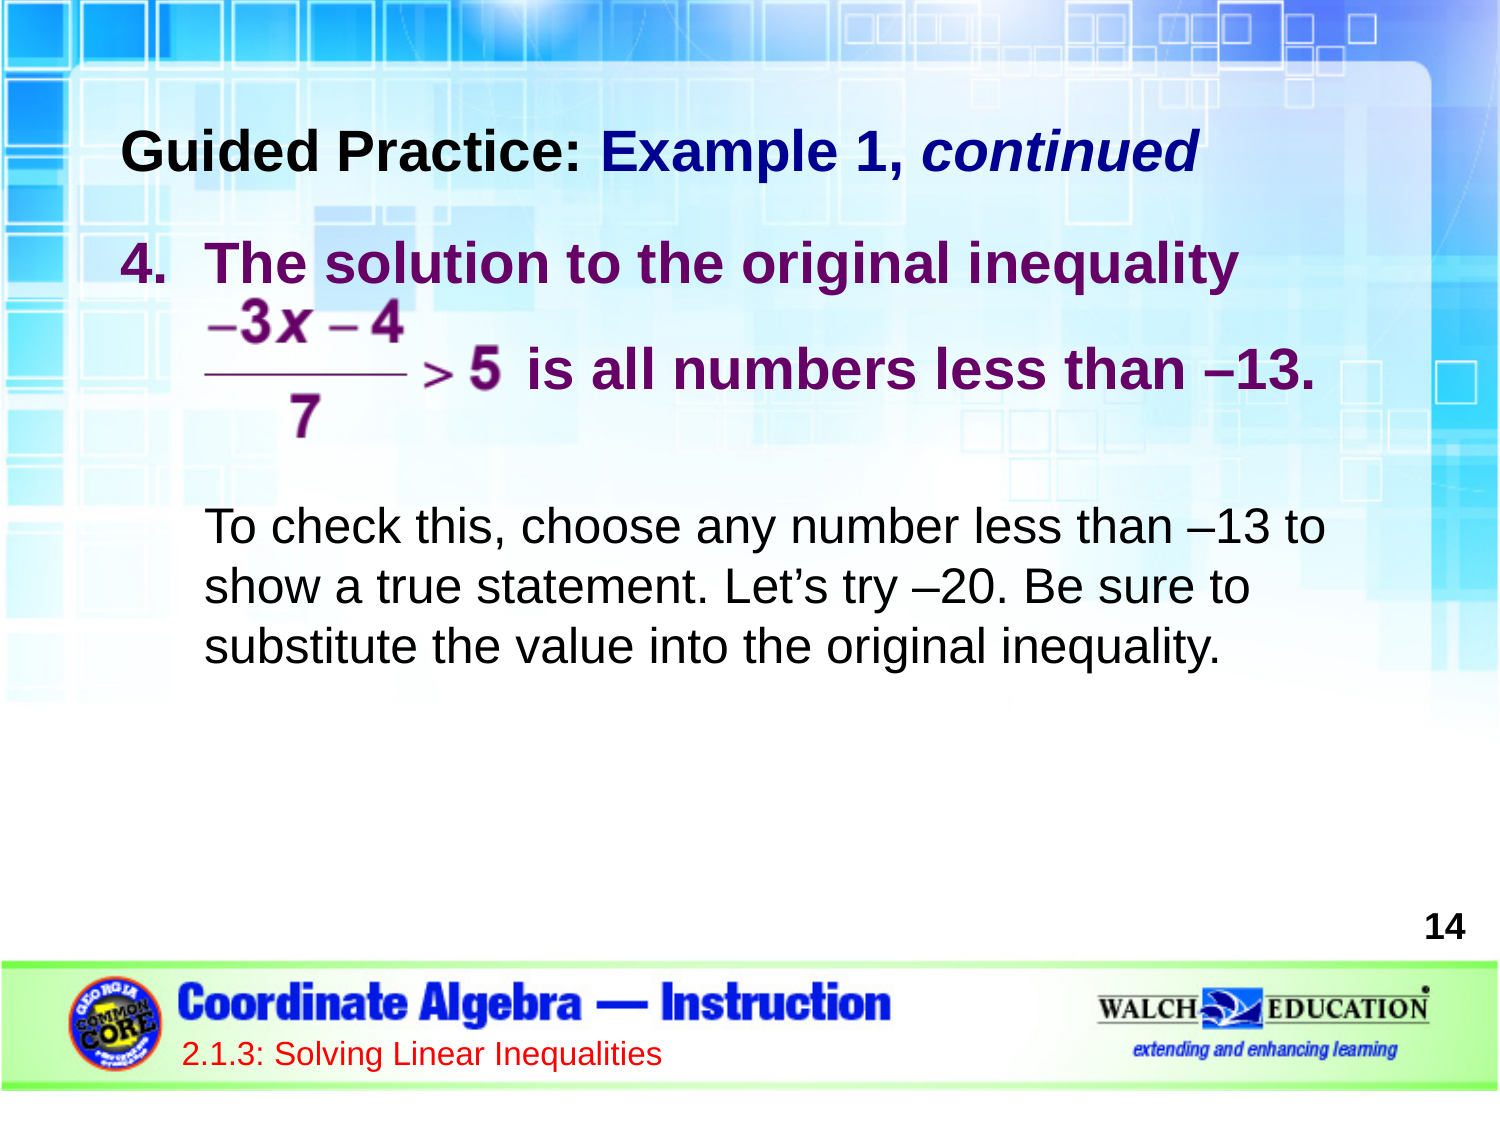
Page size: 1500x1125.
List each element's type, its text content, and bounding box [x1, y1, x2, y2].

picture [1, 0, 1500, 1091]
subtitle Guided Practice: Example 1, continued The solution to the original inequality is all numbers less than –13. To check this, choose any number less than –13 to show a true statement. Let’s try –20. Be sure to substitute the value into the original inequality. [105, 105, 1394, 925]
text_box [201, 281, 504, 440]
slide_number 14 [1361, 901, 1481, 949]
list 2.1.3: Solving Linear Inequalities [166, 1024, 1074, 1068]
